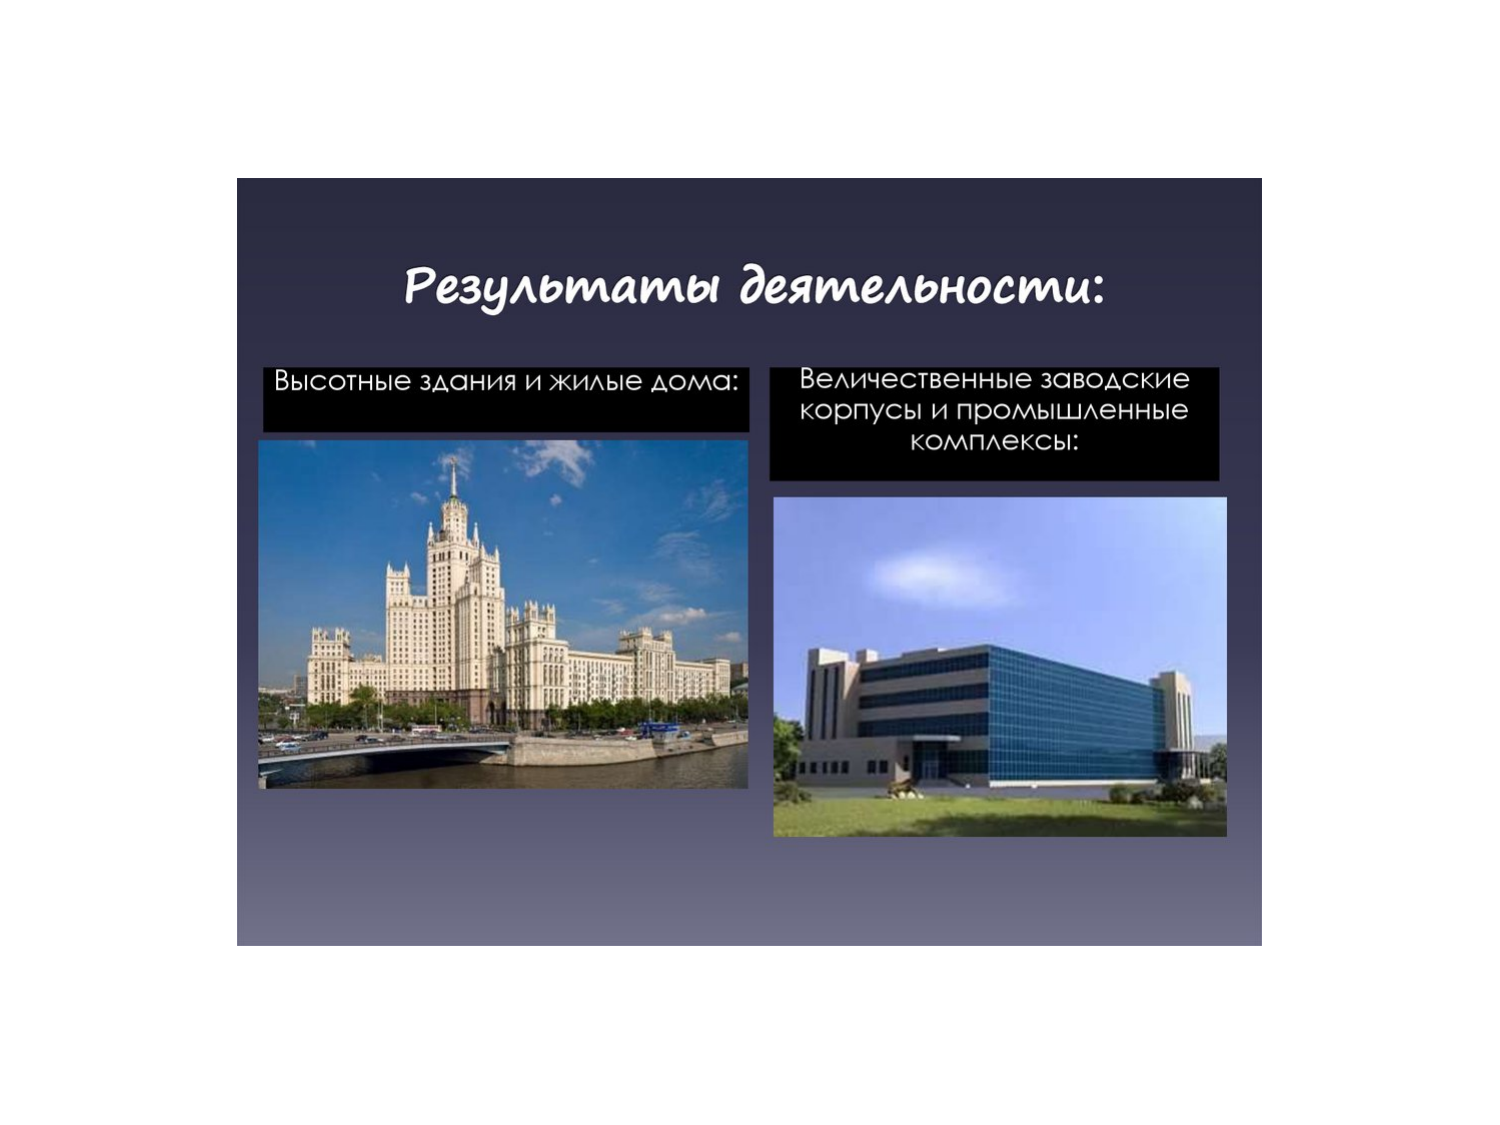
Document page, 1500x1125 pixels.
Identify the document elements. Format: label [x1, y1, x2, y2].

picture [237, 178, 1263, 947]
